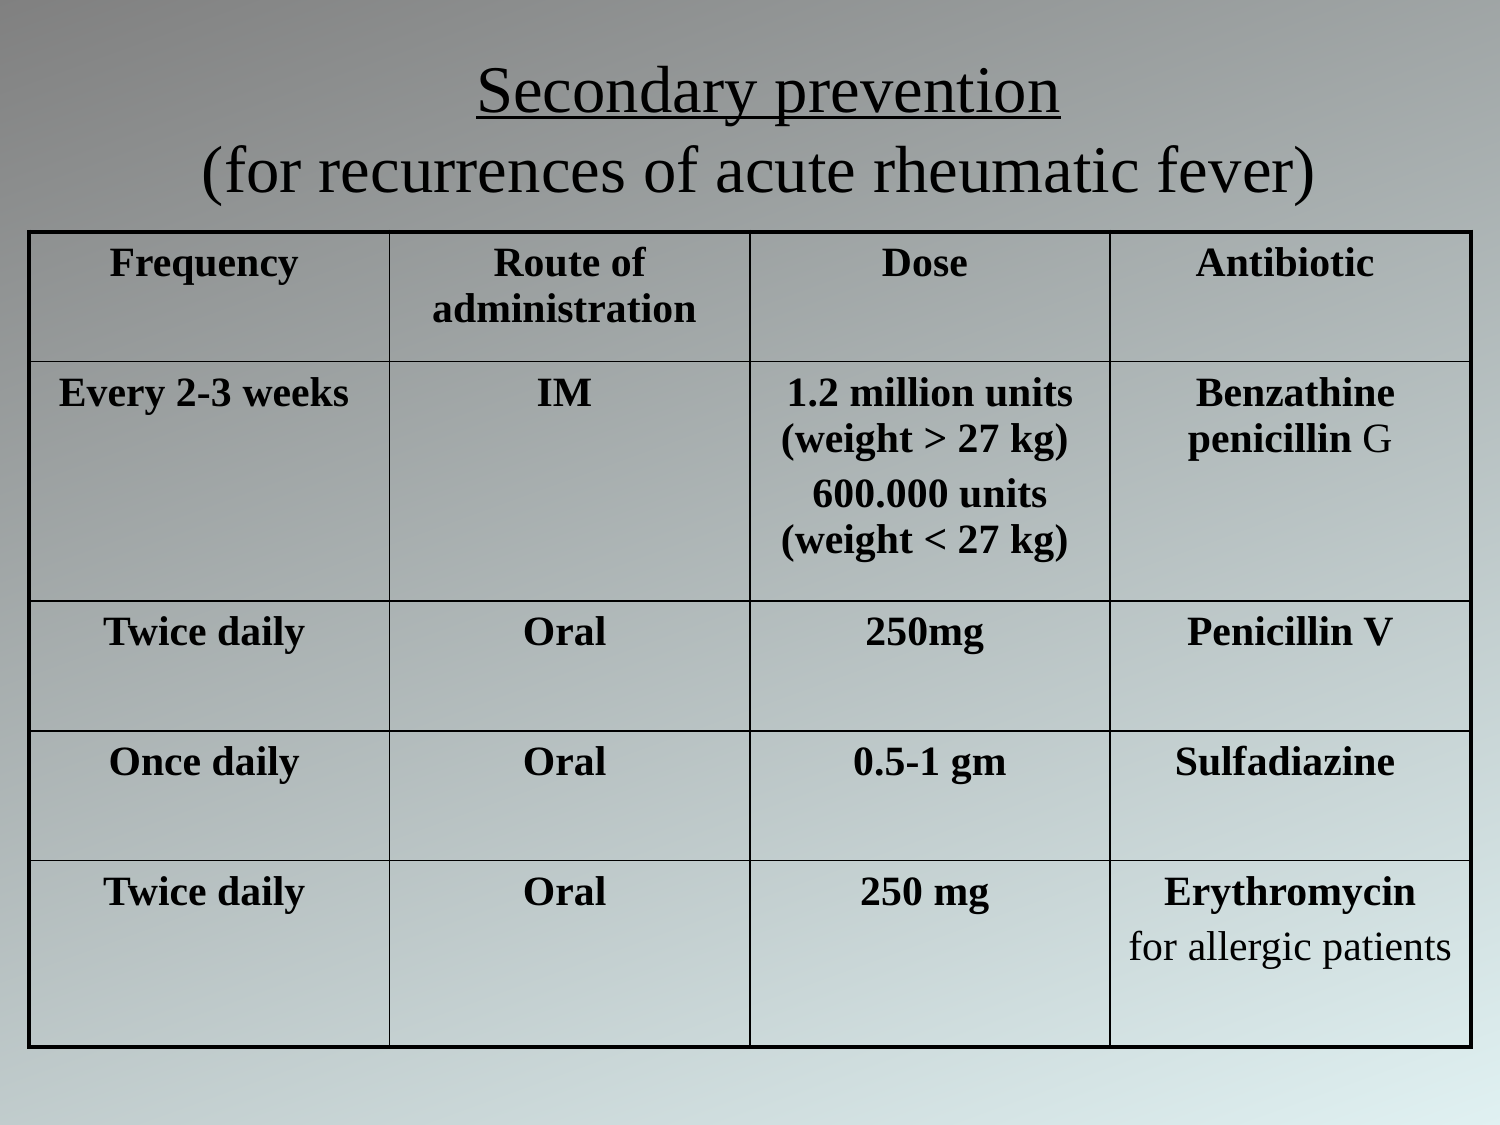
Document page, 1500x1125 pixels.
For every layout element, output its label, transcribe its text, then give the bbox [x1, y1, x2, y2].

table_cell 250 mg [751, 861, 1109, 1045]
table_cell Twice daily [31, 602, 389, 730]
table_cell 250mg [751, 602, 1109, 730]
table_cell Penicillin V [1111, 602, 1469, 730]
table_cell Erythromycin for allergic patients [1111, 861, 1469, 1045]
table_cell Oral [390, 861, 749, 1045]
table_cell 1.2 million units (weight > 27 kg) 600.000 units (weight < 27 kg) [751, 362, 1109, 600]
table_cell Sulfadiazine [1111, 732, 1469, 860]
table_cell Oral [390, 732, 749, 860]
title Secondary prevention (for recurrences of acute rheumatic fever) [37, 42, 1500, 209]
table_cell Twice daily [31, 861, 389, 1045]
table_header Antibiotic [1111, 234, 1469, 361]
table_header Frequency [31, 234, 389, 361]
table_header Route of administration [390, 234, 749, 361]
table_cell Once daily [31, 732, 389, 860]
table_cell Benzathine penicillin G [1111, 362, 1469, 600]
table_cell IM [390, 362, 749, 600]
table_cell Every 2-3 weeks [31, 362, 389, 600]
table_cell Oral [390, 602, 749, 730]
table_header Dose [751, 234, 1109, 361]
table_cell 0.5-1 gm [751, 732, 1109, 860]
